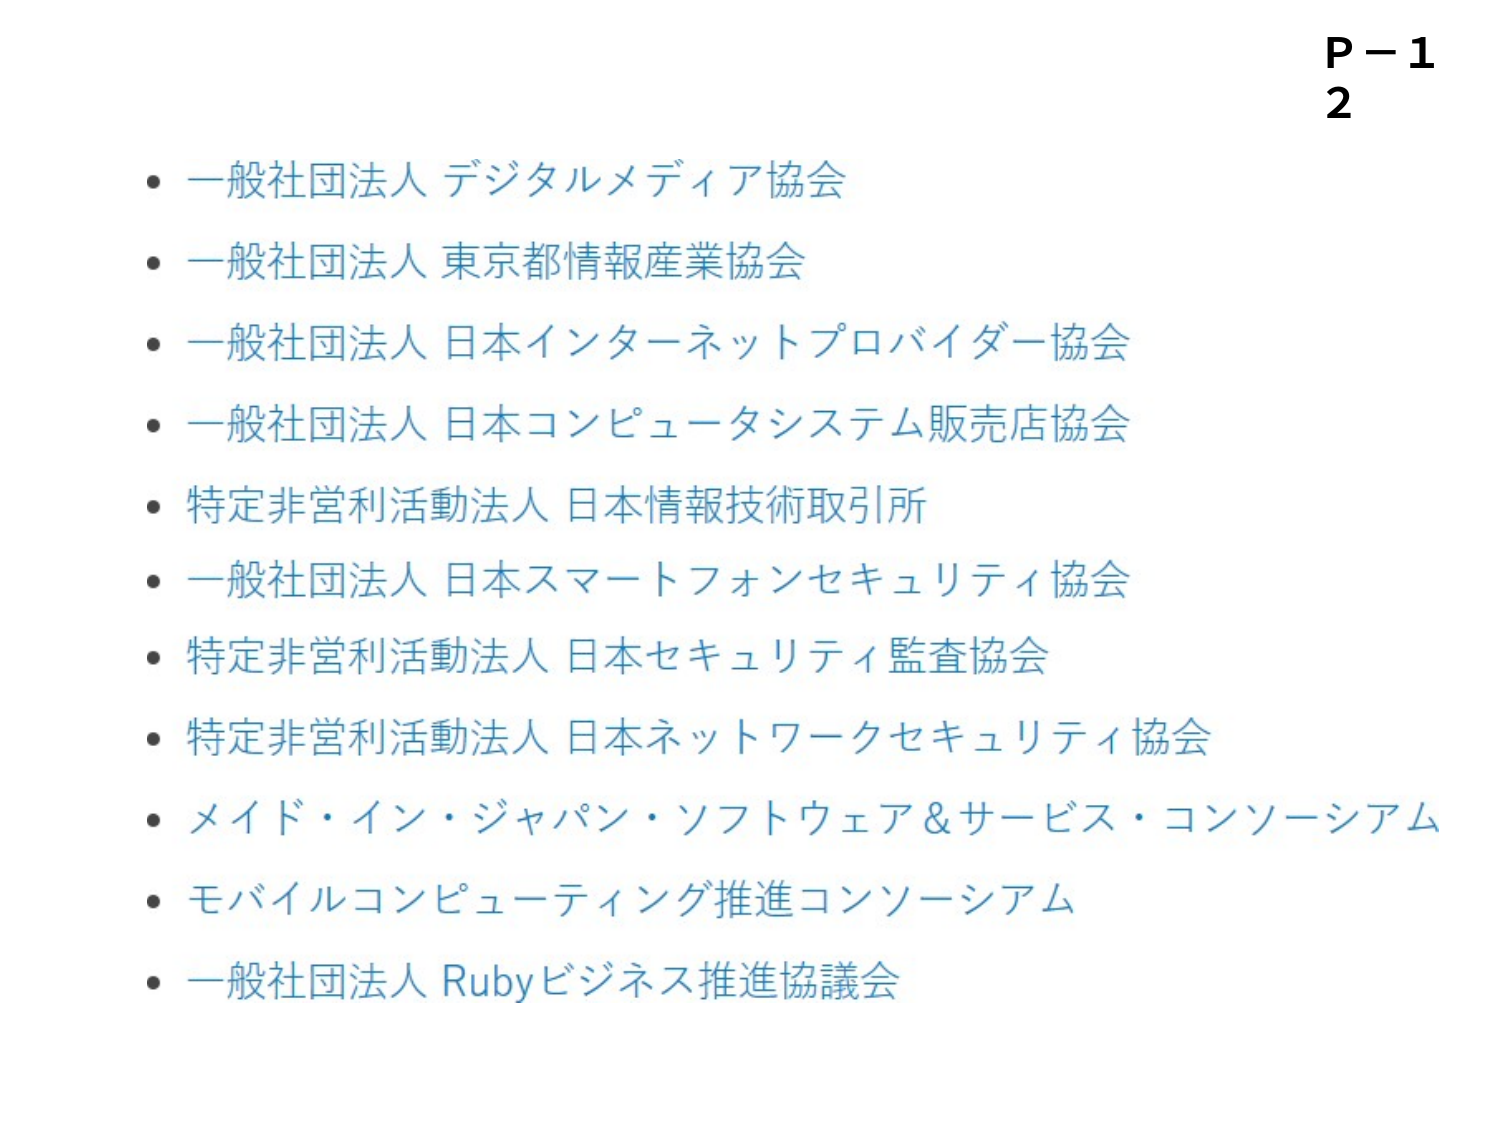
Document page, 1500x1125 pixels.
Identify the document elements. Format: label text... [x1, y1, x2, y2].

picture [147, 159, 1439, 1003]
title Ｐ－１２ [1316, 24, 1451, 215]
